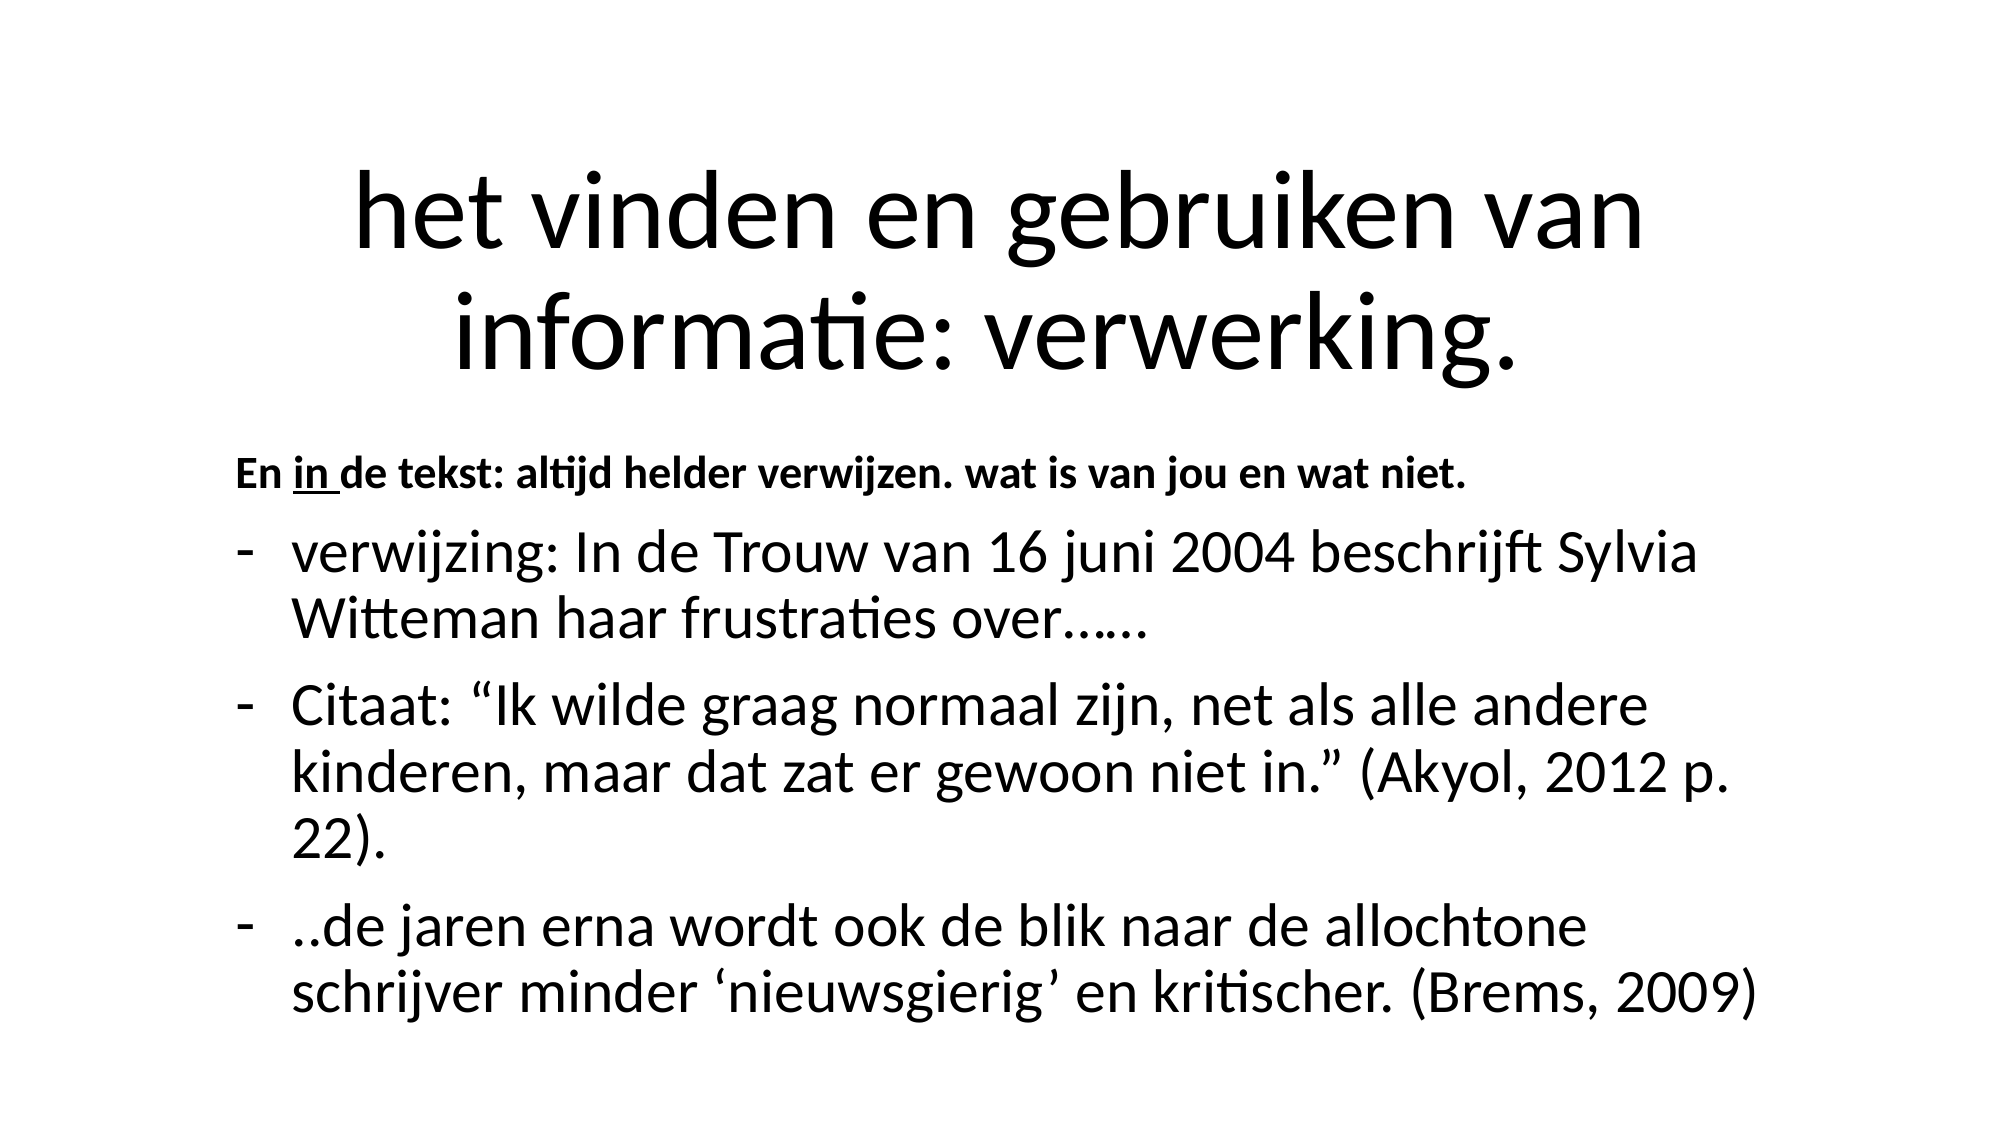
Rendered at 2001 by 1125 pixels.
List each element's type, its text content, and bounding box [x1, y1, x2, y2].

title het vinden en gebruiken van informatie: verwerking. [249, 184, 1750, 402]
subtitle En in de tekst: altijd helder verwijzen. wat is van jou en wat niet. verwijzing: In de Trouw van 16 juni 2004 beschrijft Sylvia Witteman haar frustraties over…… Citaat: “Ik wilde graag normaal zijn, net als alle andere kinderen, maar dat zat er gewoon niet in.” (Akyol, 2012 p. 22). ..de jaren erna wordt ook de blik naar de allochtone schrijver minder ‘nieuwsgierig’ en kritischer. (Brems, 2009) [220, 440, 1821, 1071]
